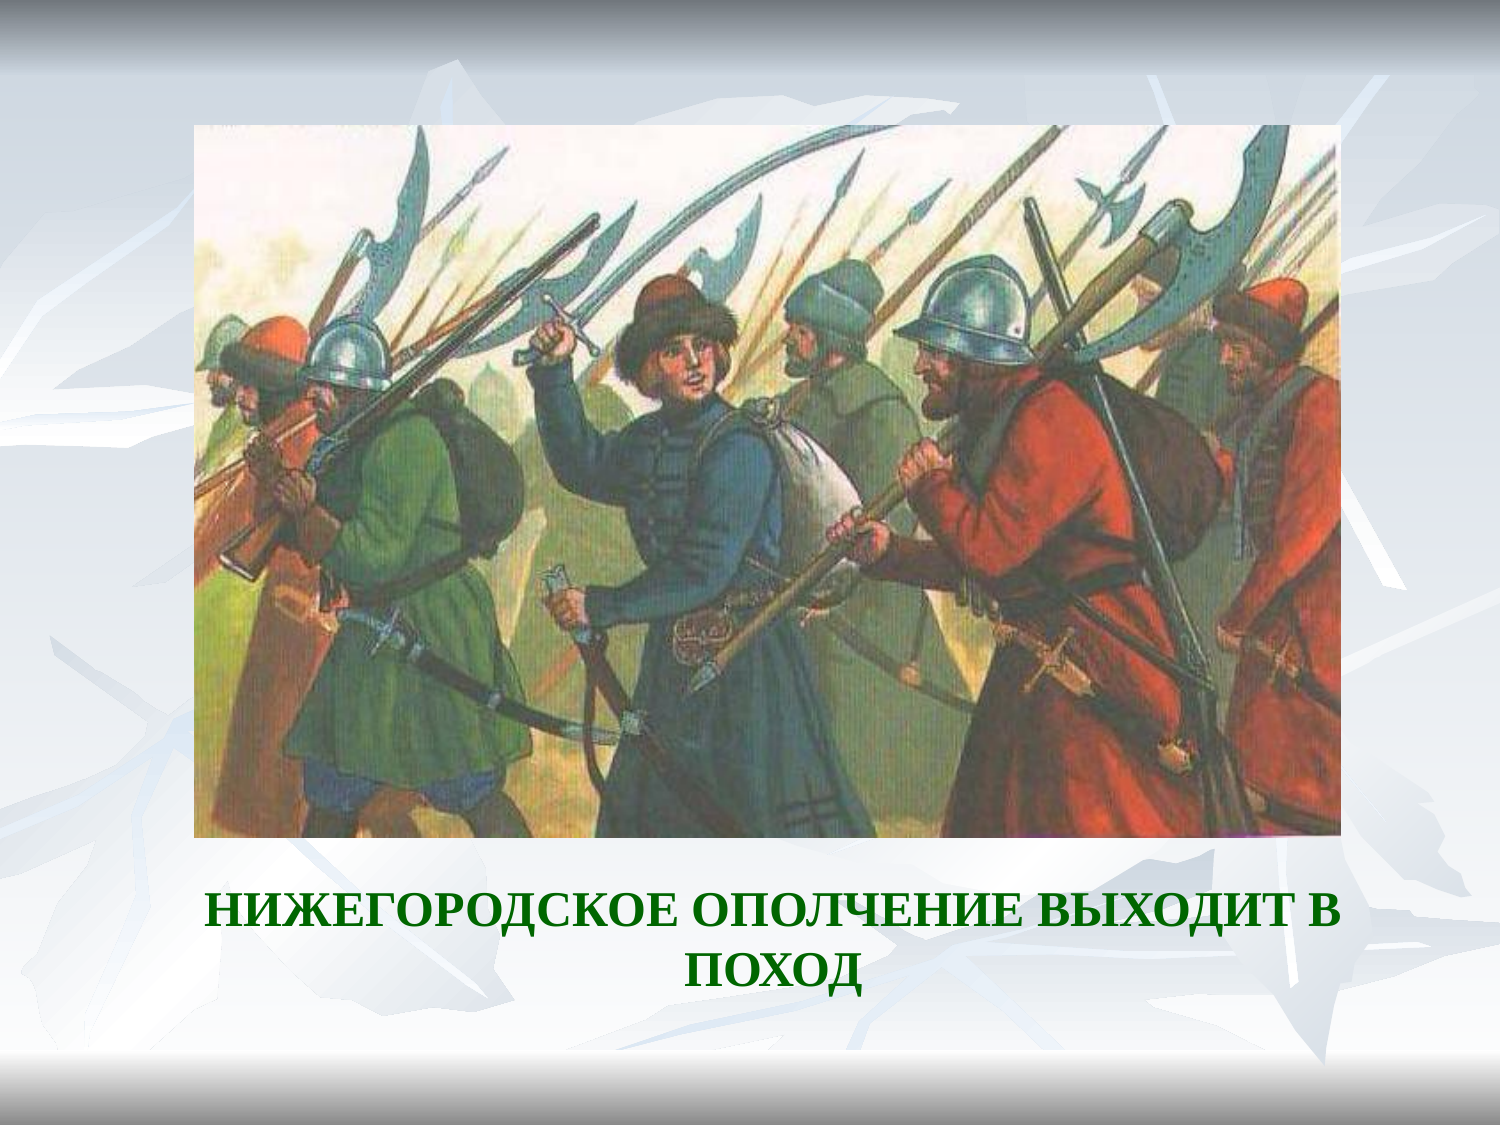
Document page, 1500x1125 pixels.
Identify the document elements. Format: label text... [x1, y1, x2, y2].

text_box НИЖЕГОРОДСКОЕ ОПОЛЧЕНИЕ ВЫХОДИТ В ПОХОД [159, 869, 1388, 1005]
picture [194, 125, 1341, 839]
